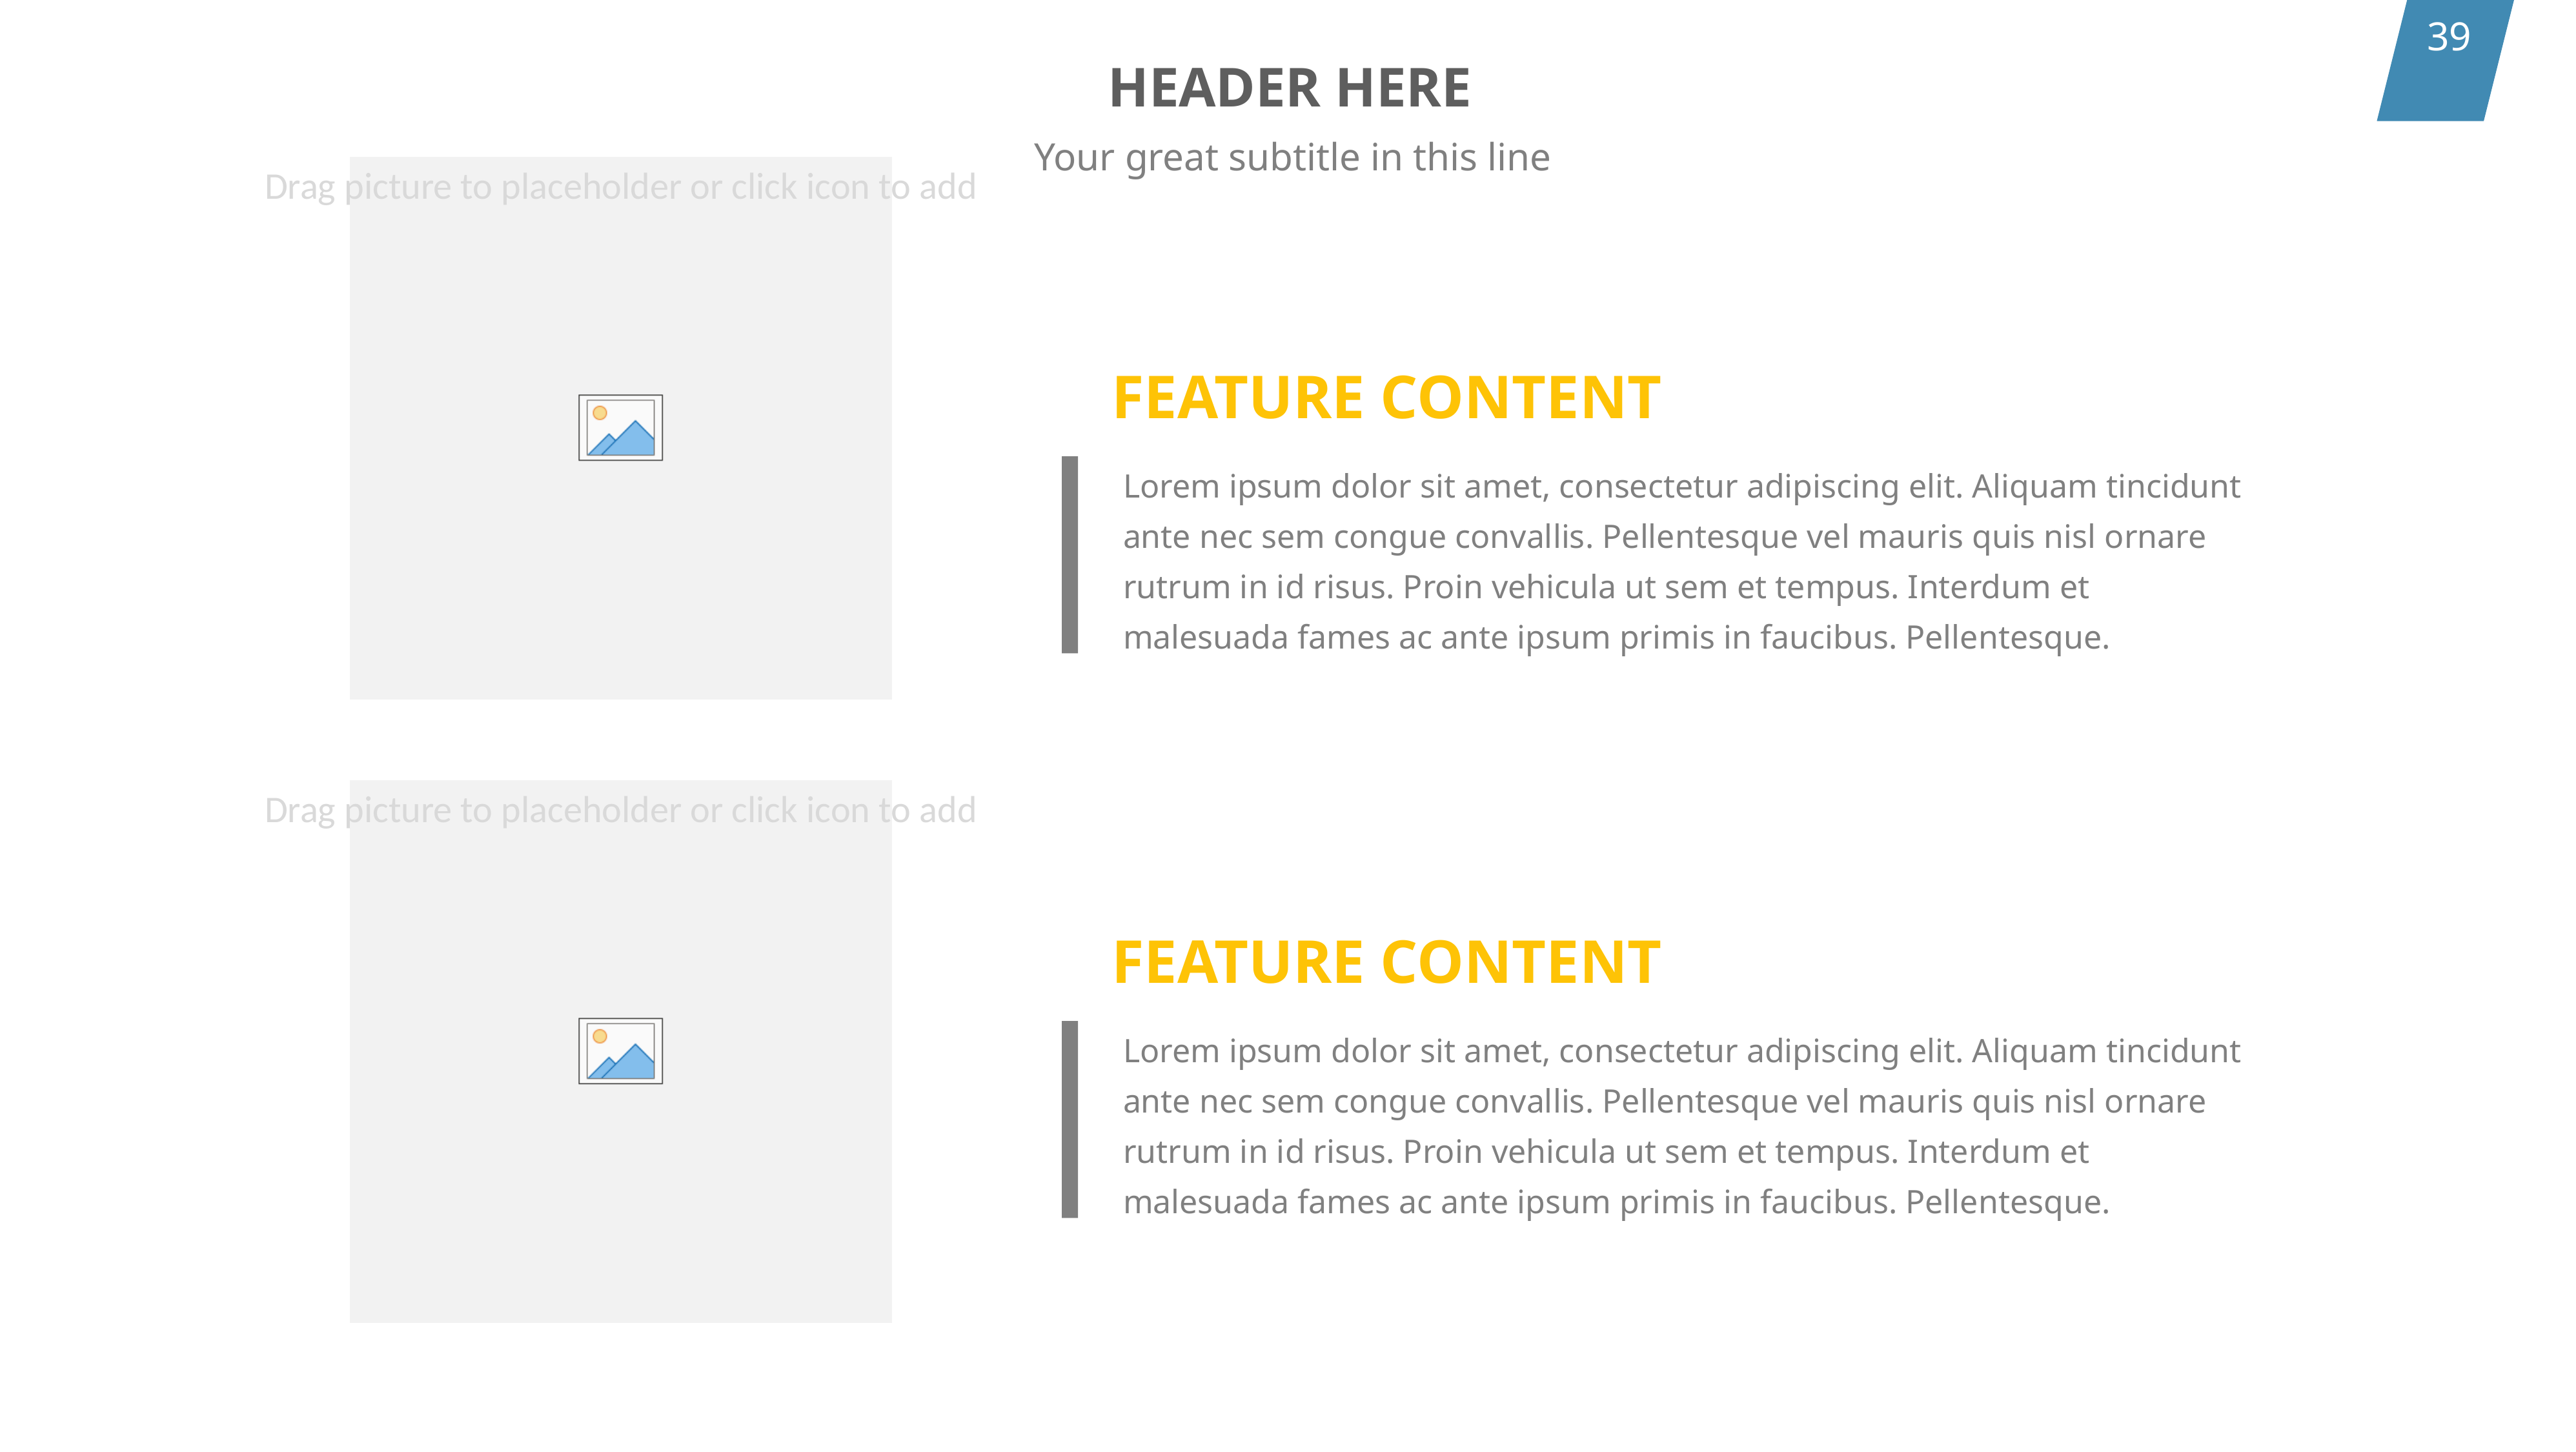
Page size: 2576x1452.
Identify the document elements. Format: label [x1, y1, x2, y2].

text_box [1062, 919, 2269, 1235]
picture [349, 156, 893, 700]
text_box [1062, 354, 2269, 670]
text_box [832, 48, 1748, 191]
picture [349, 780, 893, 1323]
